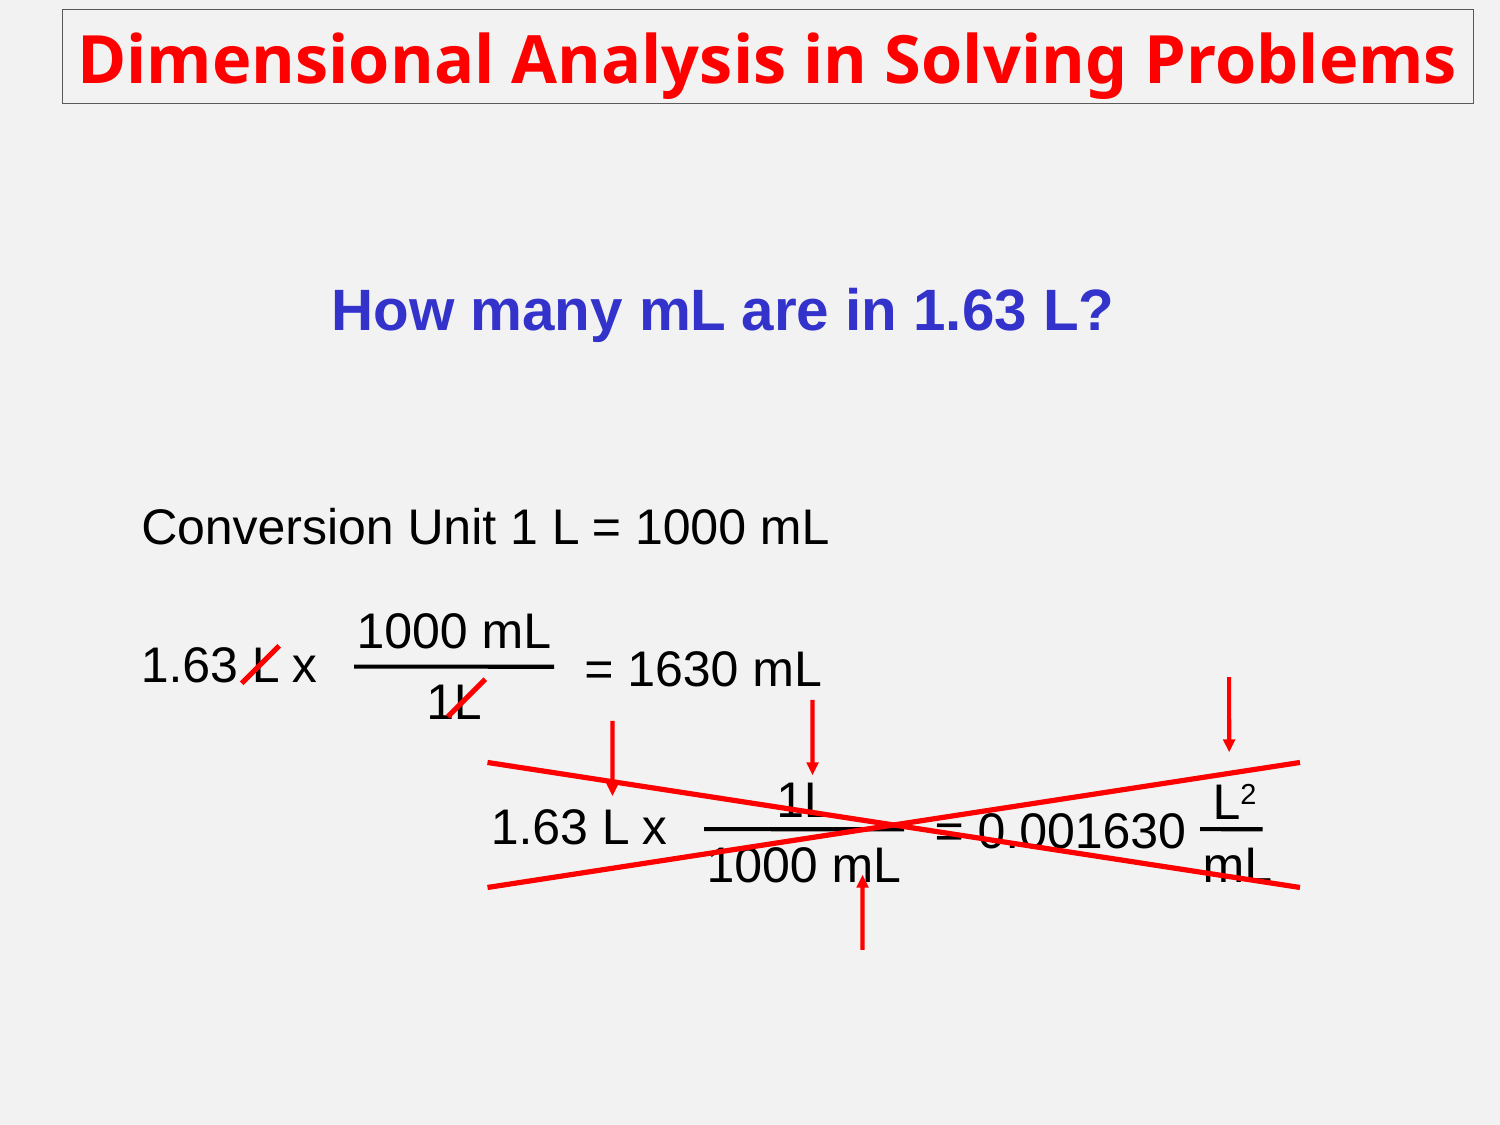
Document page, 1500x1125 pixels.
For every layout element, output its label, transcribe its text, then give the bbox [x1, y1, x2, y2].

text_box [1222, 677, 1236, 753]
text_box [474, 760, 1288, 900]
text_box Conversion Unit 1 L = 1000 mL [126, 487, 845, 563]
text_box Dimensional Analysis in Solving Problems [62, 9, 1474, 104]
text_box How many mL are in 1.63 L? [317, 264, 1130, 350]
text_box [487, 762, 1300, 888]
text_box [124, 591, 838, 738]
